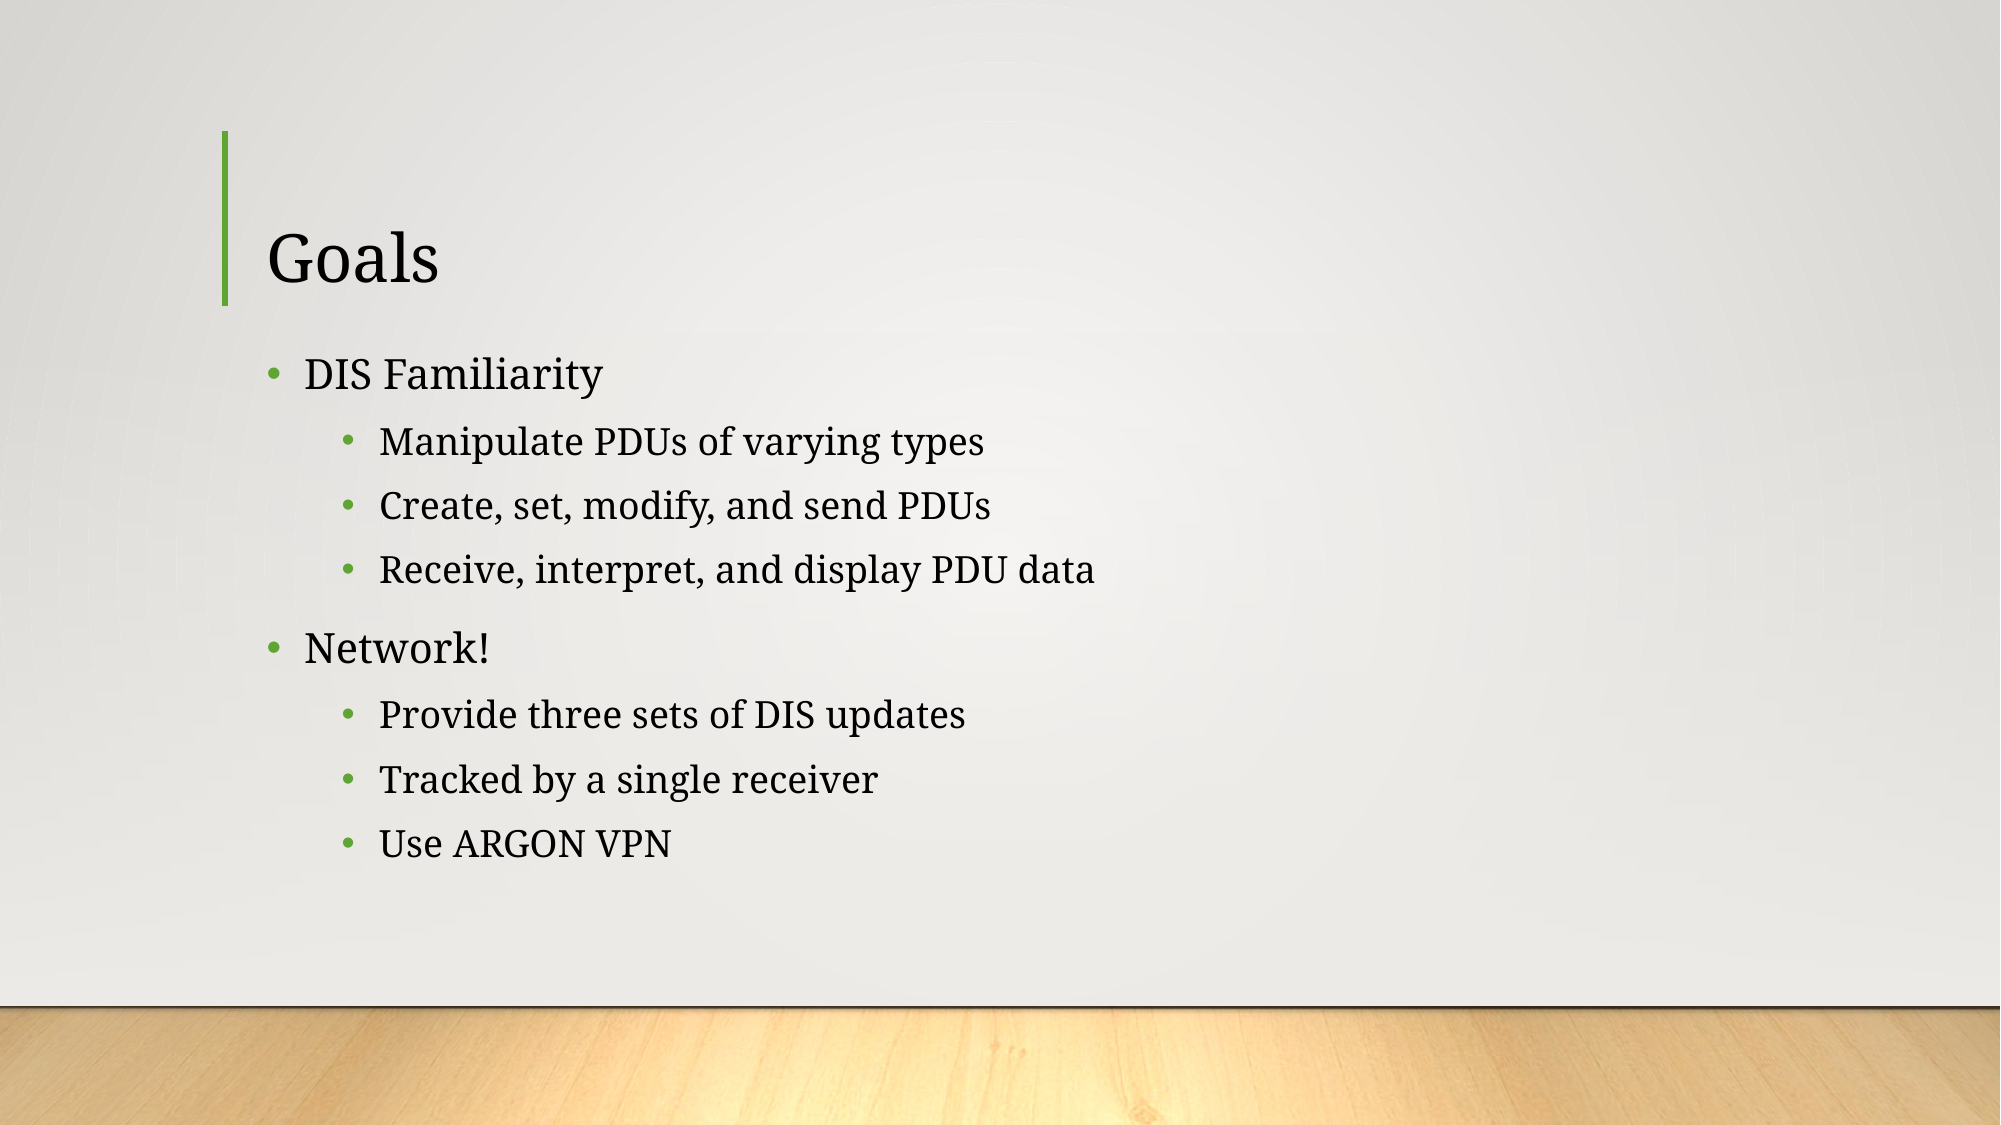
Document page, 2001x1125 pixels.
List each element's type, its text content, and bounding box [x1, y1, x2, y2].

list DIS Familiarity Manipulate PDUs of varying types Create, set, modify, and send PDUs Receive, interpret, and display PDU data Network! Provide three sets of DIS updates Tracked by a single receiver Use ARGON VPN [251, 330, 1814, 897]
picture [0, 1006, 2000, 1125]
title Goals [251, 131, 1814, 305]
